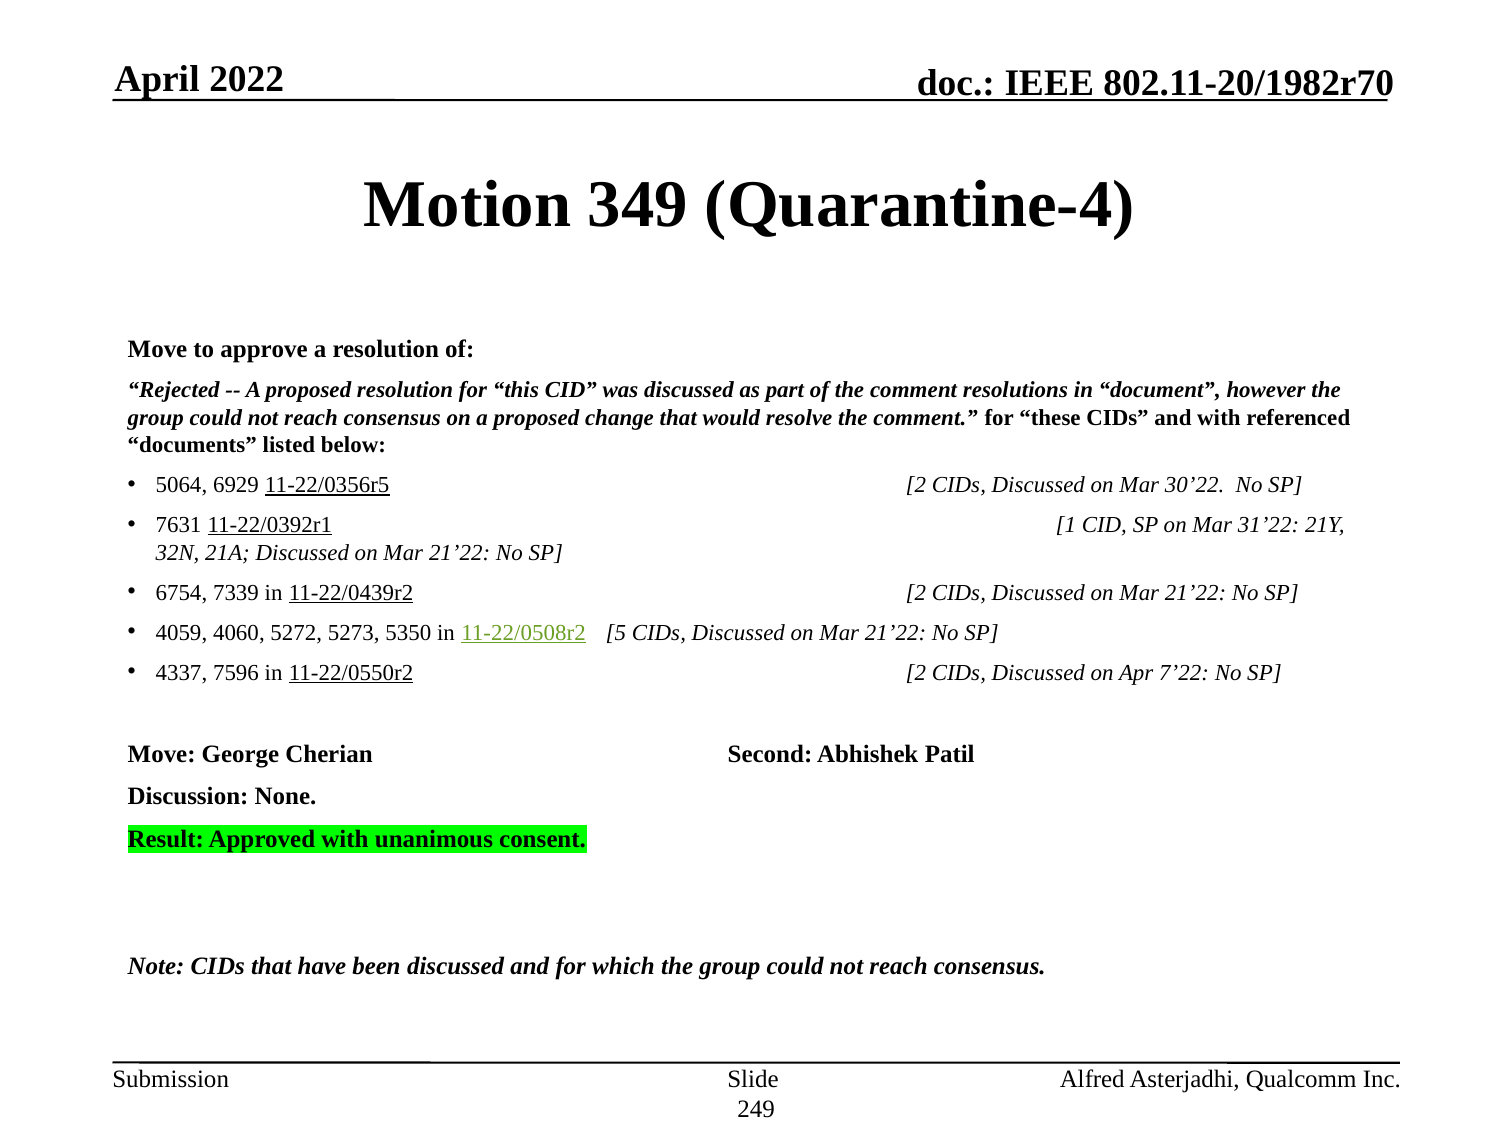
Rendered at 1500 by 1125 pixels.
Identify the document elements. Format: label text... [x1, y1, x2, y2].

footer Alfred Asterjadhi, Qualcomm Inc. [878, 1061, 1402, 1093]
list Move to approve a resolution of: “Rejected -- A proposed resolution for “this CID” was discussed as part of the comment resolutions in “document”, however the group could not reach consensus on a proposed change that would resolve the comment.” for “these CIDs” and with referenced “documents” listed below: 5064, 6929 11-22/0356r5 [2 CIDs, Discussed on Mar 30’22. No SP] 7631 11-22/0392r1 [1 CID, SP on Mar 31’22: 21Y, 32N, 21A; Discussed on Mar 21’22: No SP] 6754, 7339 in 11-22/0439r2 [2 CIDs, Discussed on Mar 21’22: No SP] 4059, 4060, 5272, 5273, 5350 in 11-22/0508r2 [5 CIDs, Discussed on Mar 21’22: No SP] 4337, 7596 in 11-22/0550r2 [2 CIDs, Discussed on Apr 7’22: No SP] Move: George Cherian Second: Abhishek Patil Discussion: None. Result: Approved with unanimous consent. Note: CIDs that have been discussed and for which the group could not reach consensus. [112, 324, 1388, 1063]
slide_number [114, 54, 423, 100]
title Motion 349 (Quarantine-4) [112, 112, 1388, 288]
slide_number Slide 249 [712, 1061, 800, 1123]
